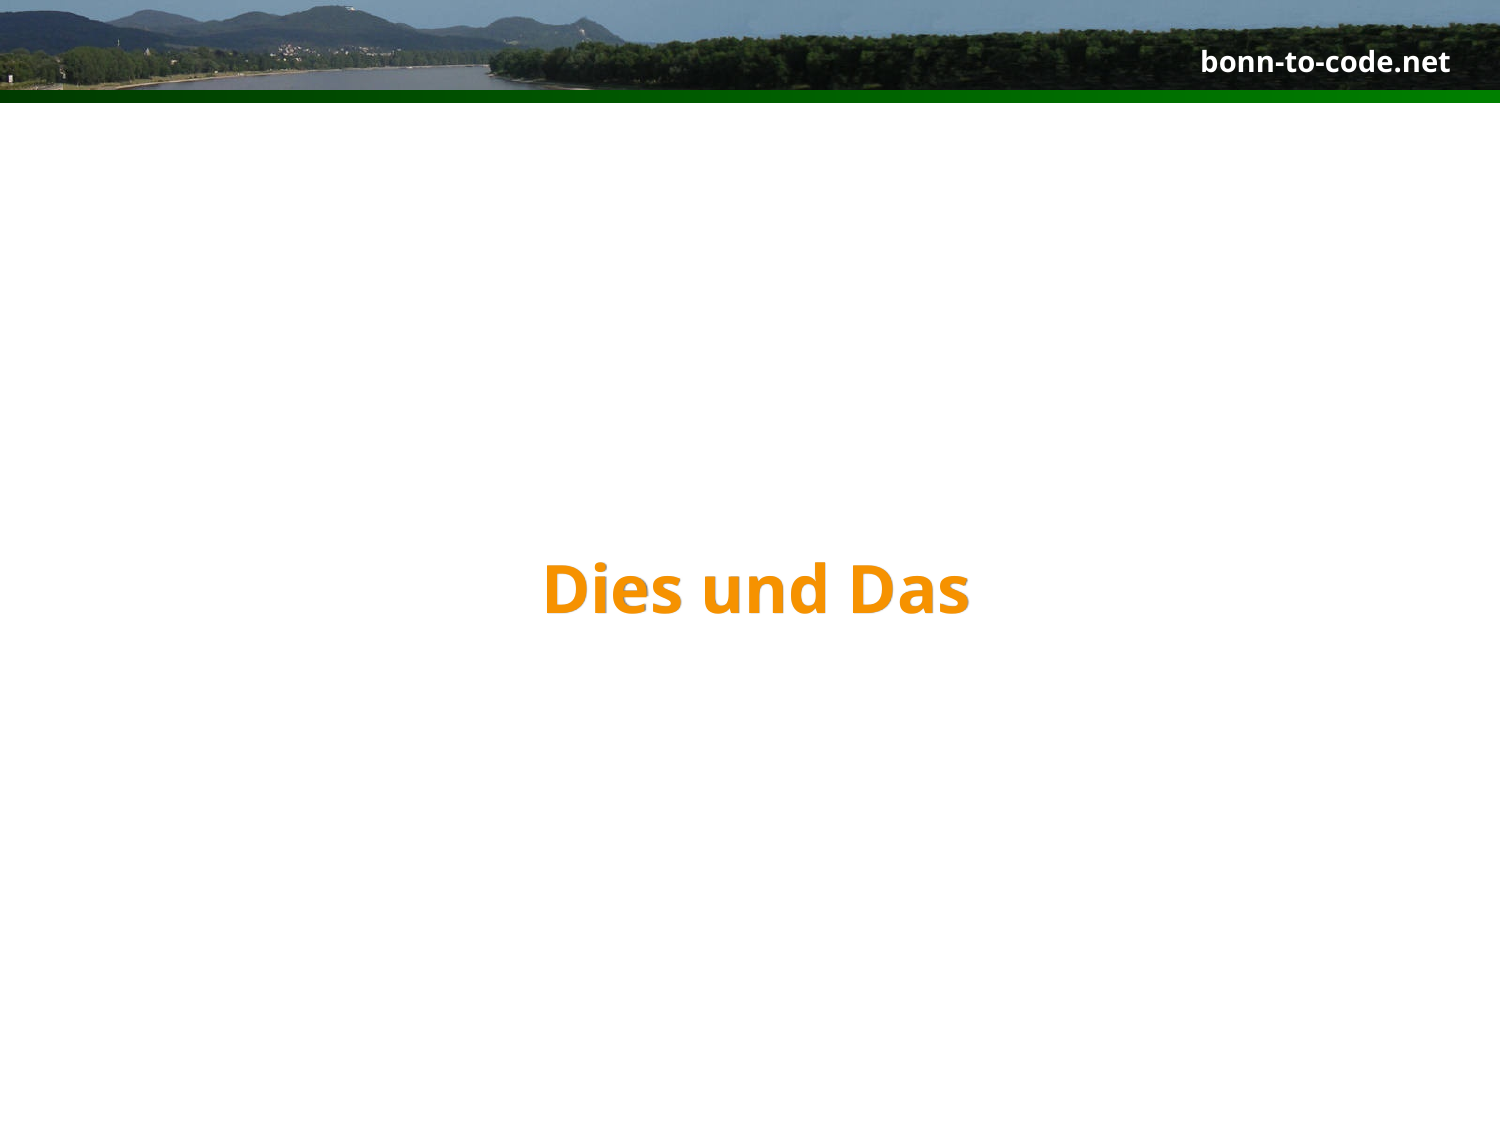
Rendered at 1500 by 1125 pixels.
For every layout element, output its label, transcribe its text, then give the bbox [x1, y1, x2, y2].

title Dies und Das [118, 538, 1394, 658]
picture [0, 0, 1500, 90]
